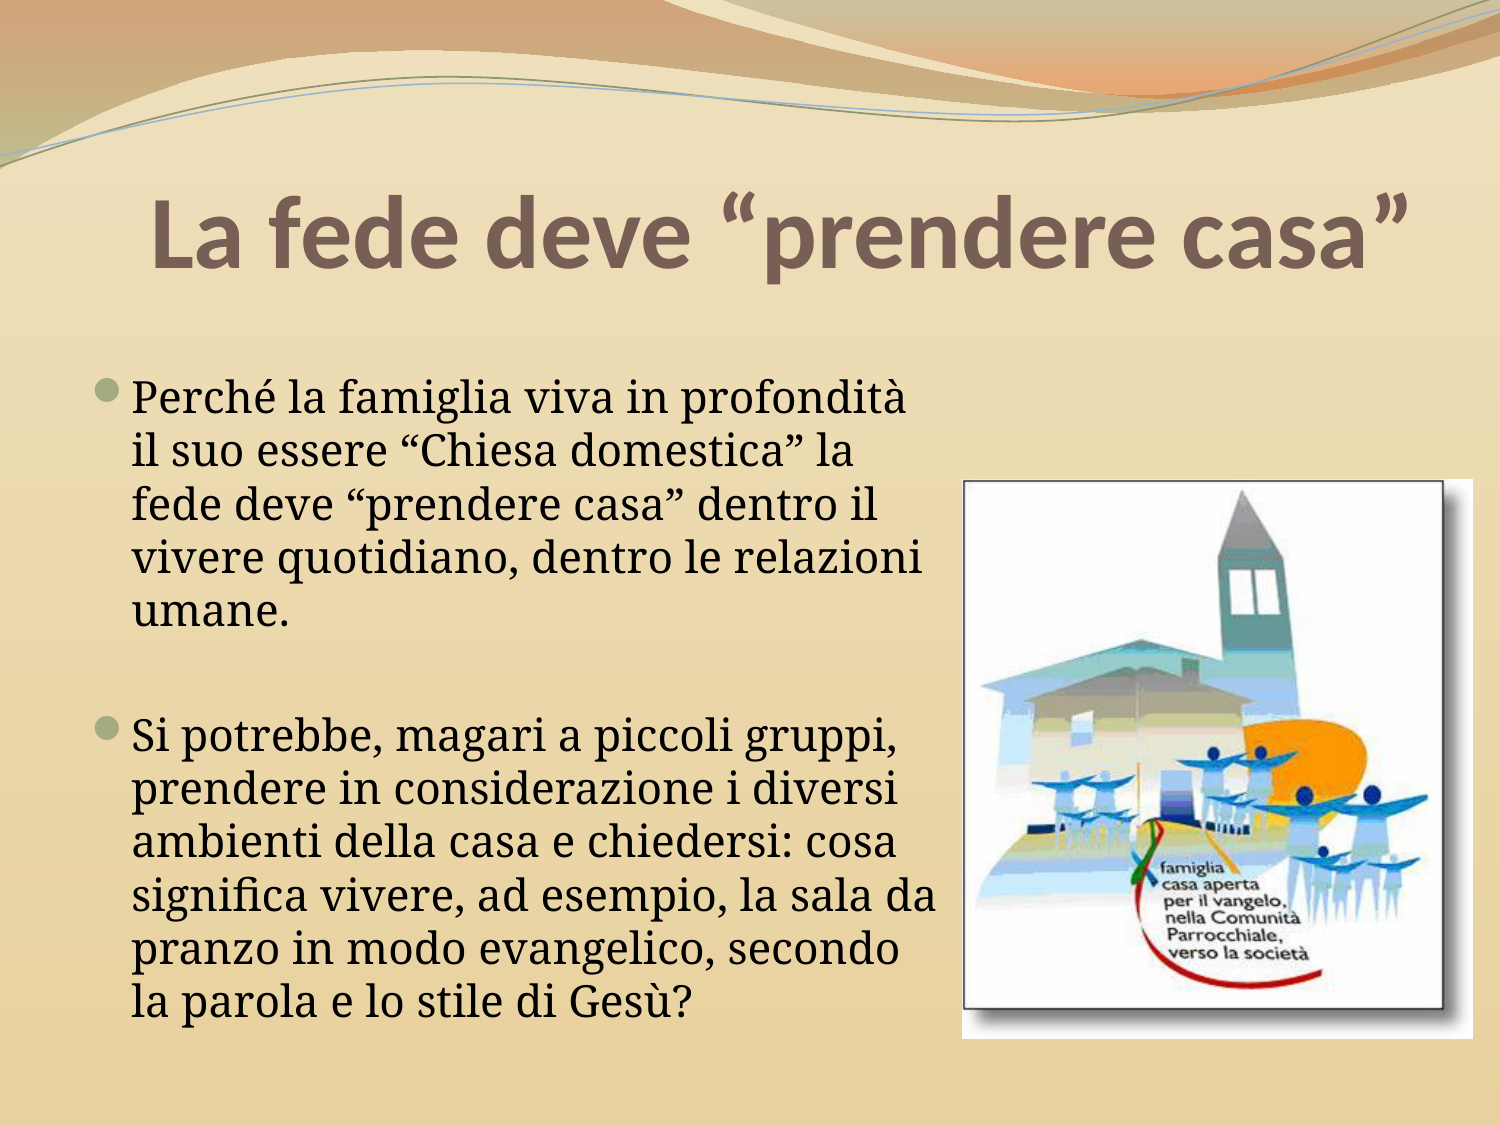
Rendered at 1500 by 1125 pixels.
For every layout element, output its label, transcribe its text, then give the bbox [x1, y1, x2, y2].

title La fede deve “prendere casa” [150, 101, 1500, 290]
picture [962, 479, 1473, 1040]
list Perché la famiglia viva in profondità il suo essere “Chiesa domestica” la fede deve “prendere casa” dentro il vivere quotidiano, dentro le relazioni umane. Si potrebbe, magari a piccoli gruppi, prendere in considerazione i diversi ambienti della casa e chiedersi: cosa significa vivere, ad esempio, la sala da pranzo in modo evangelico, secondo la parola e lo stile di Gesù? [76, 361, 963, 1082]
